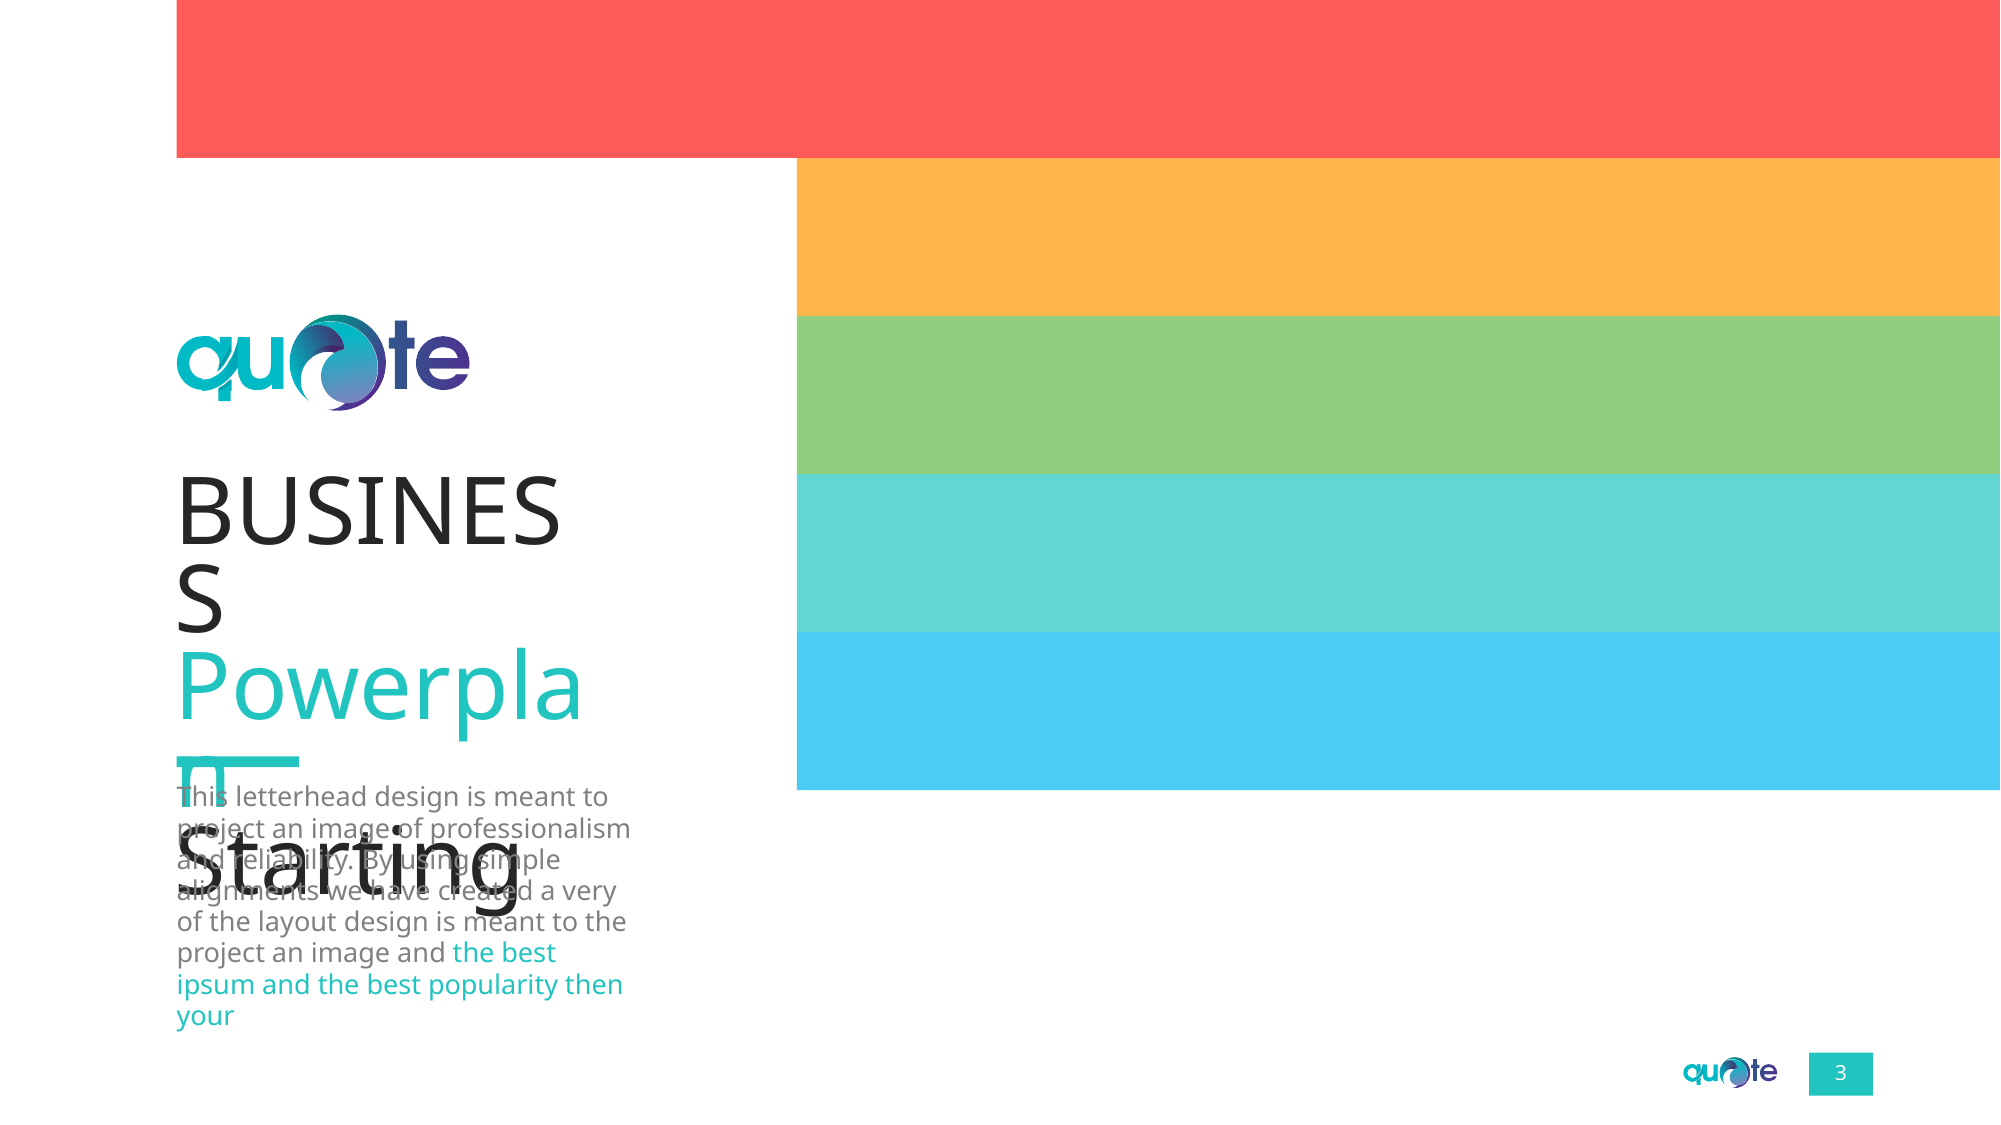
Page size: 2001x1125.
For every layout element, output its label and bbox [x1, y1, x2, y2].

text_box [176, 0, 796, 791]
text_box [0, 0, 796, 1125]
picture [796, 0, 2000, 1125]
text_box [160, 272, 637, 1010]
